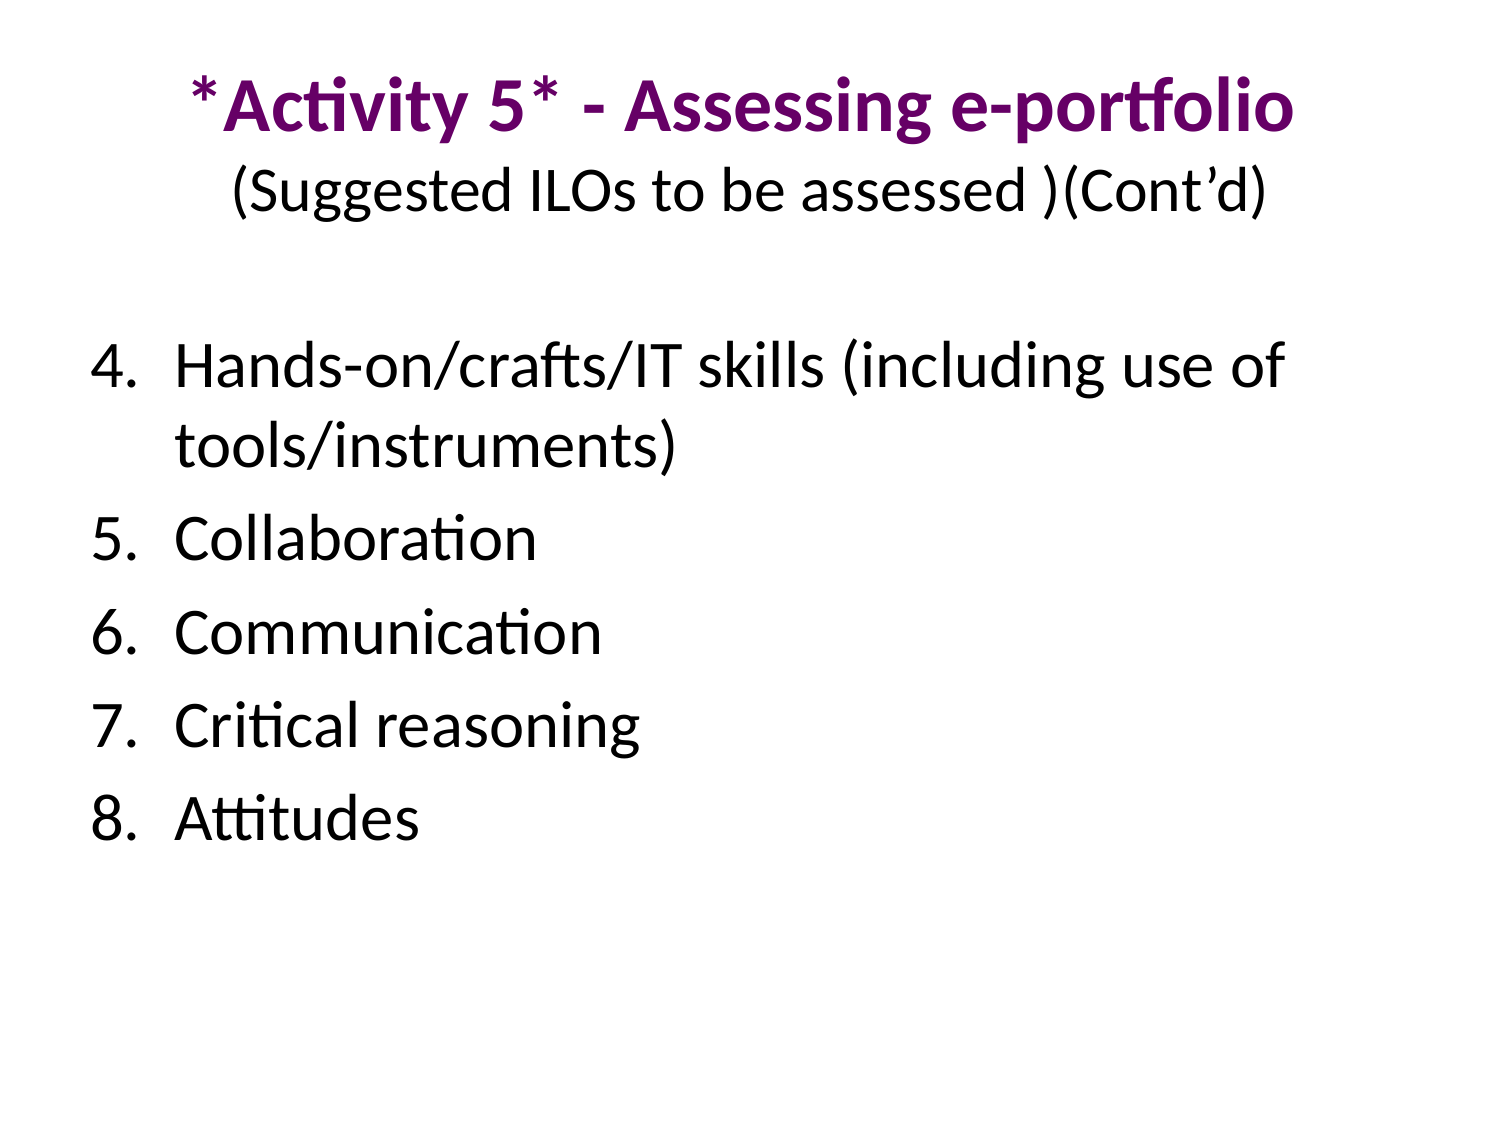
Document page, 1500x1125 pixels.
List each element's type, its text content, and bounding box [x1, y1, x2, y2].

title *Activity 5* - Assessing e-portfolio (Suggested ILOs to be assessed )(Cont’d) [75, 45, 1425, 233]
list Hands-on/crafts/IT skills (including use of tools/instruments) Collaboration Communication Critical reasoning Attitudes [75, 313, 1425, 1005]
